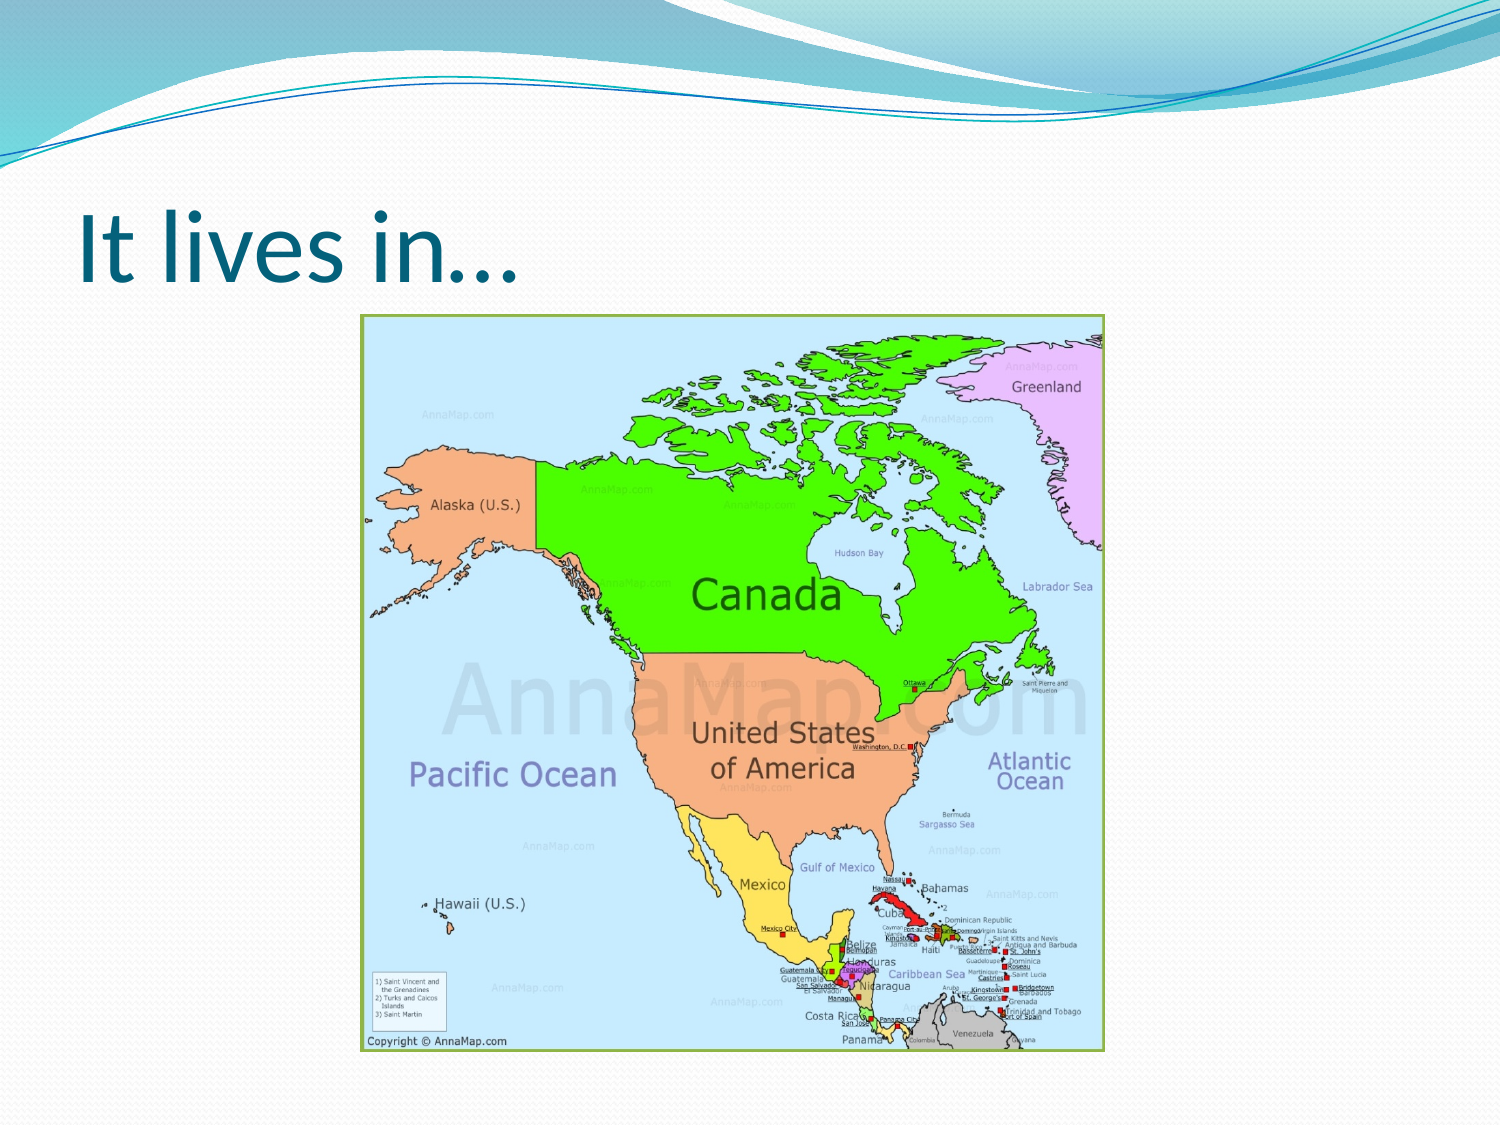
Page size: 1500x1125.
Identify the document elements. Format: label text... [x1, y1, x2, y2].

picture [359, 314, 1105, 1052]
title It lives in… [75, 115, 1438, 303]
